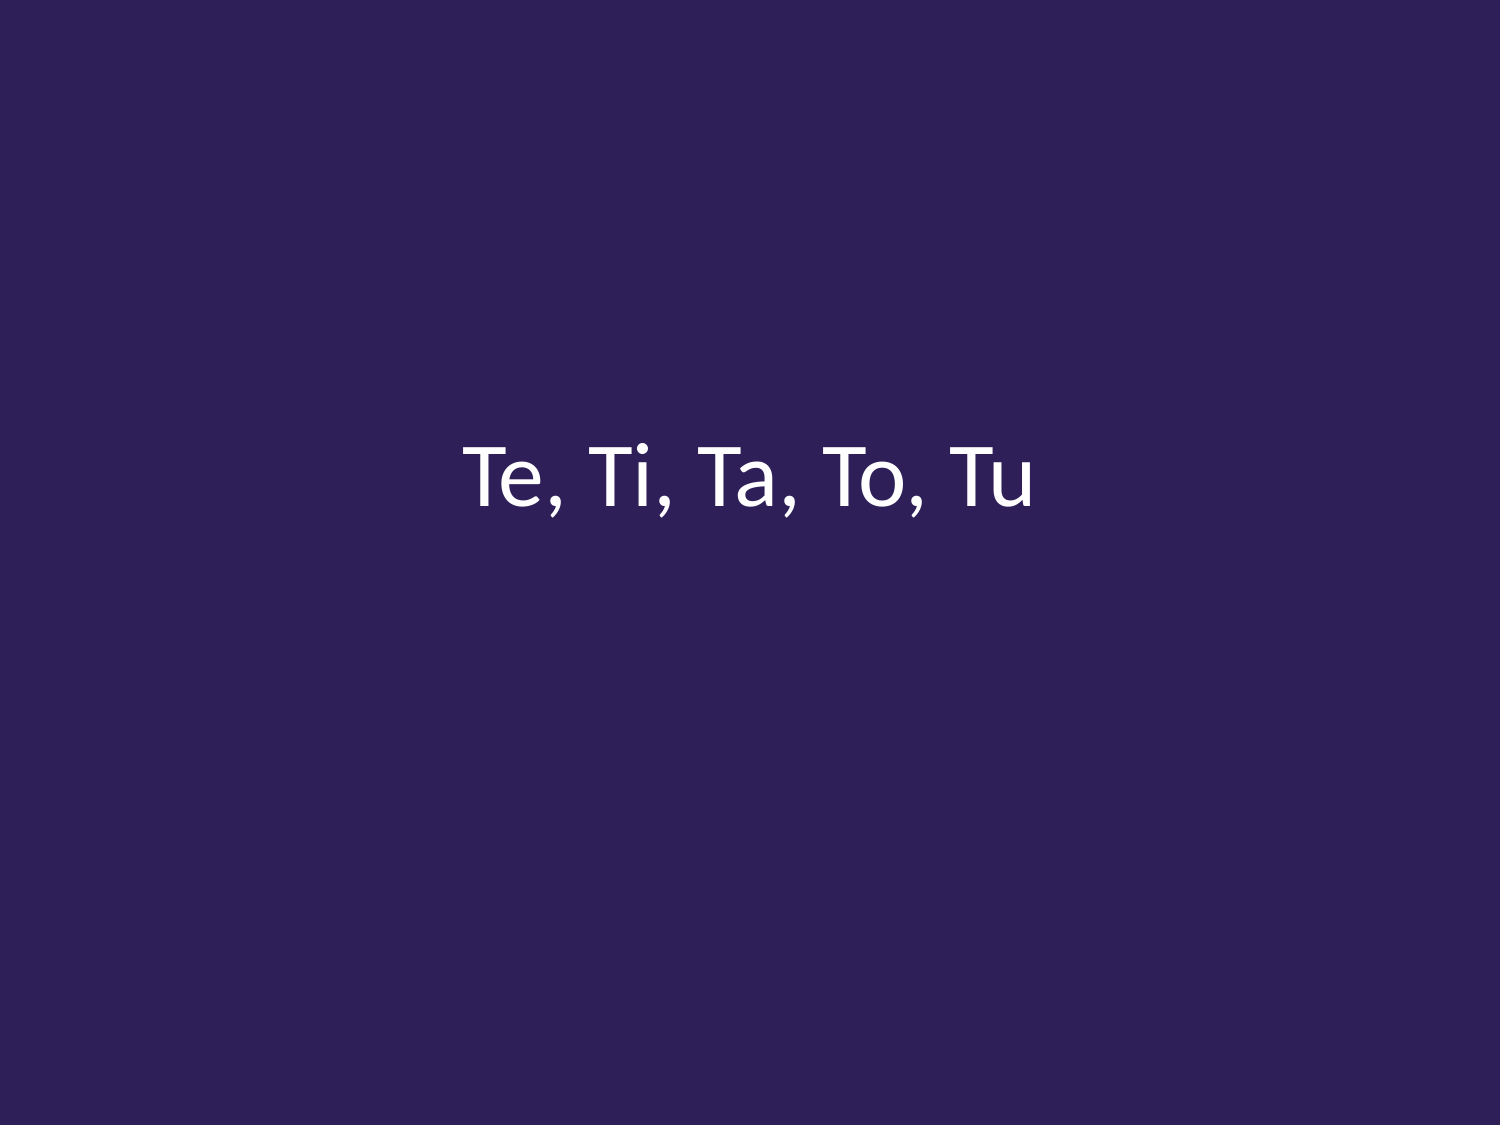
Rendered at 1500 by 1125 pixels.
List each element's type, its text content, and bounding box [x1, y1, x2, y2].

title Te, Ti, Ta, To, Tu [112, 349, 1388, 591]
